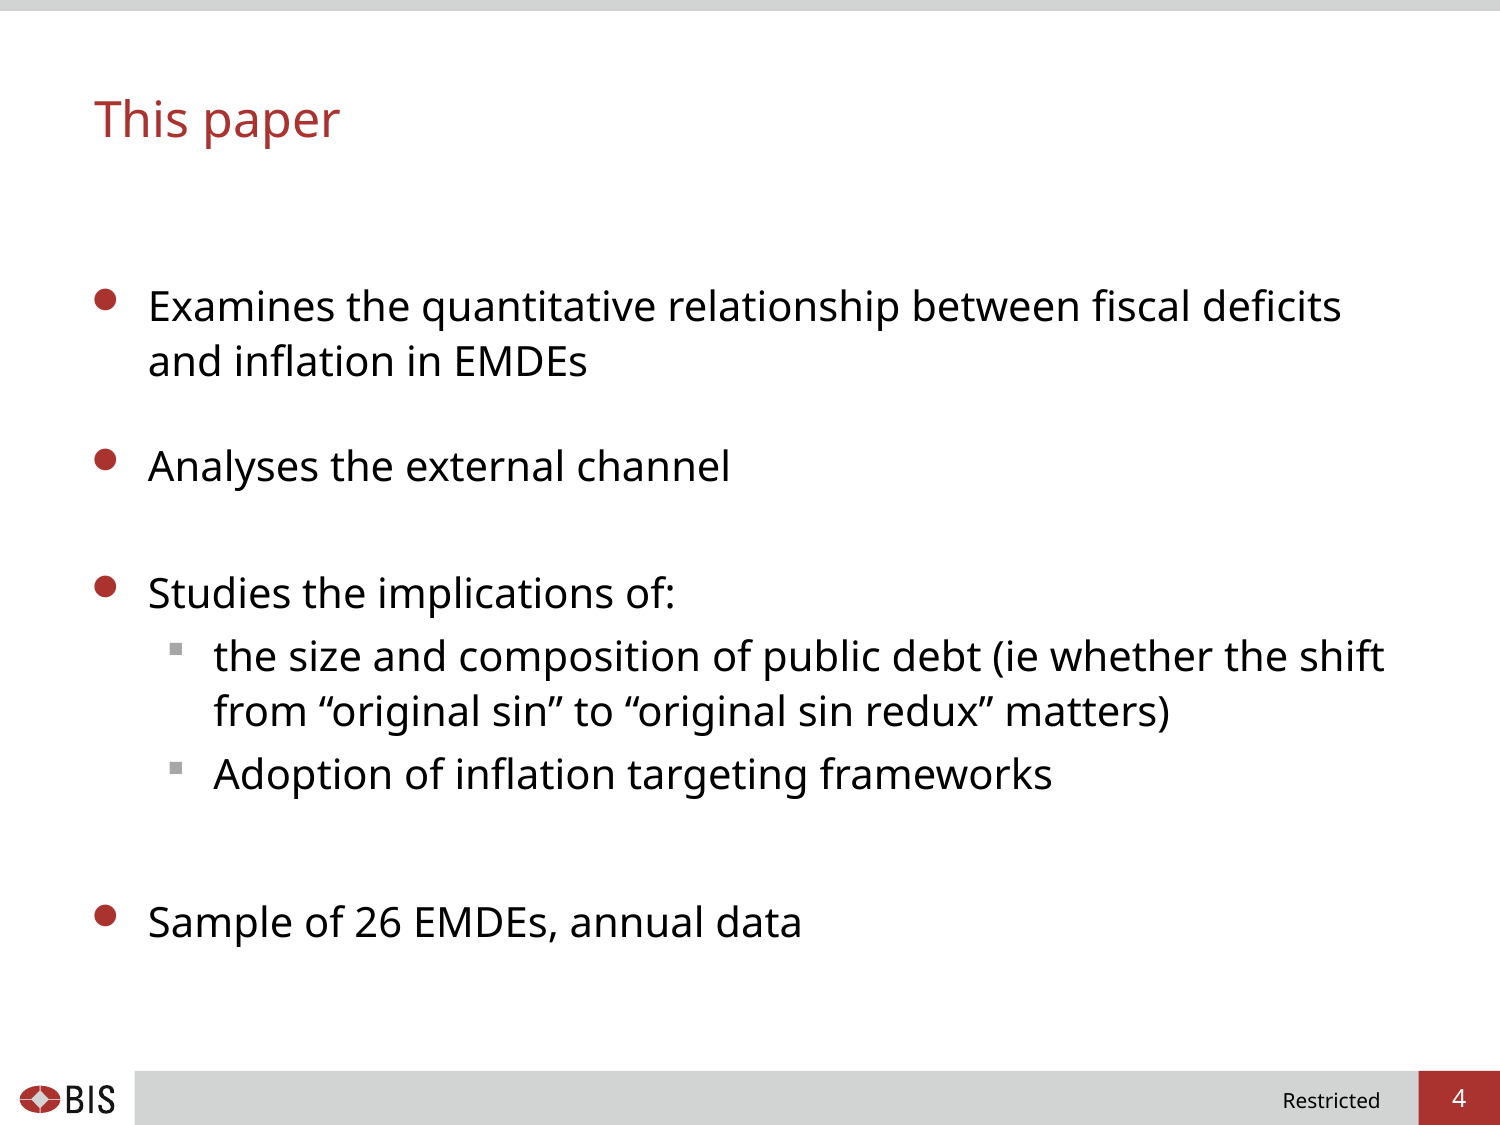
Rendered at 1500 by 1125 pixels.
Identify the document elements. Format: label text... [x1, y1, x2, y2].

slide_number 4 [1418, 1074, 1500, 1125]
list Examines the quantitative relationship between fiscal deficits and inflation in EMDEs Analyses the external channel Studies the implications of: the size and composition of public debt (ie whether the shift from “original sin” to “original sin redux” matters) Adoption of inflation targeting frameworks Sample of 26 EMDEs, annual data [91, 275, 1403, 972]
title This paper [94, 87, 1403, 164]
